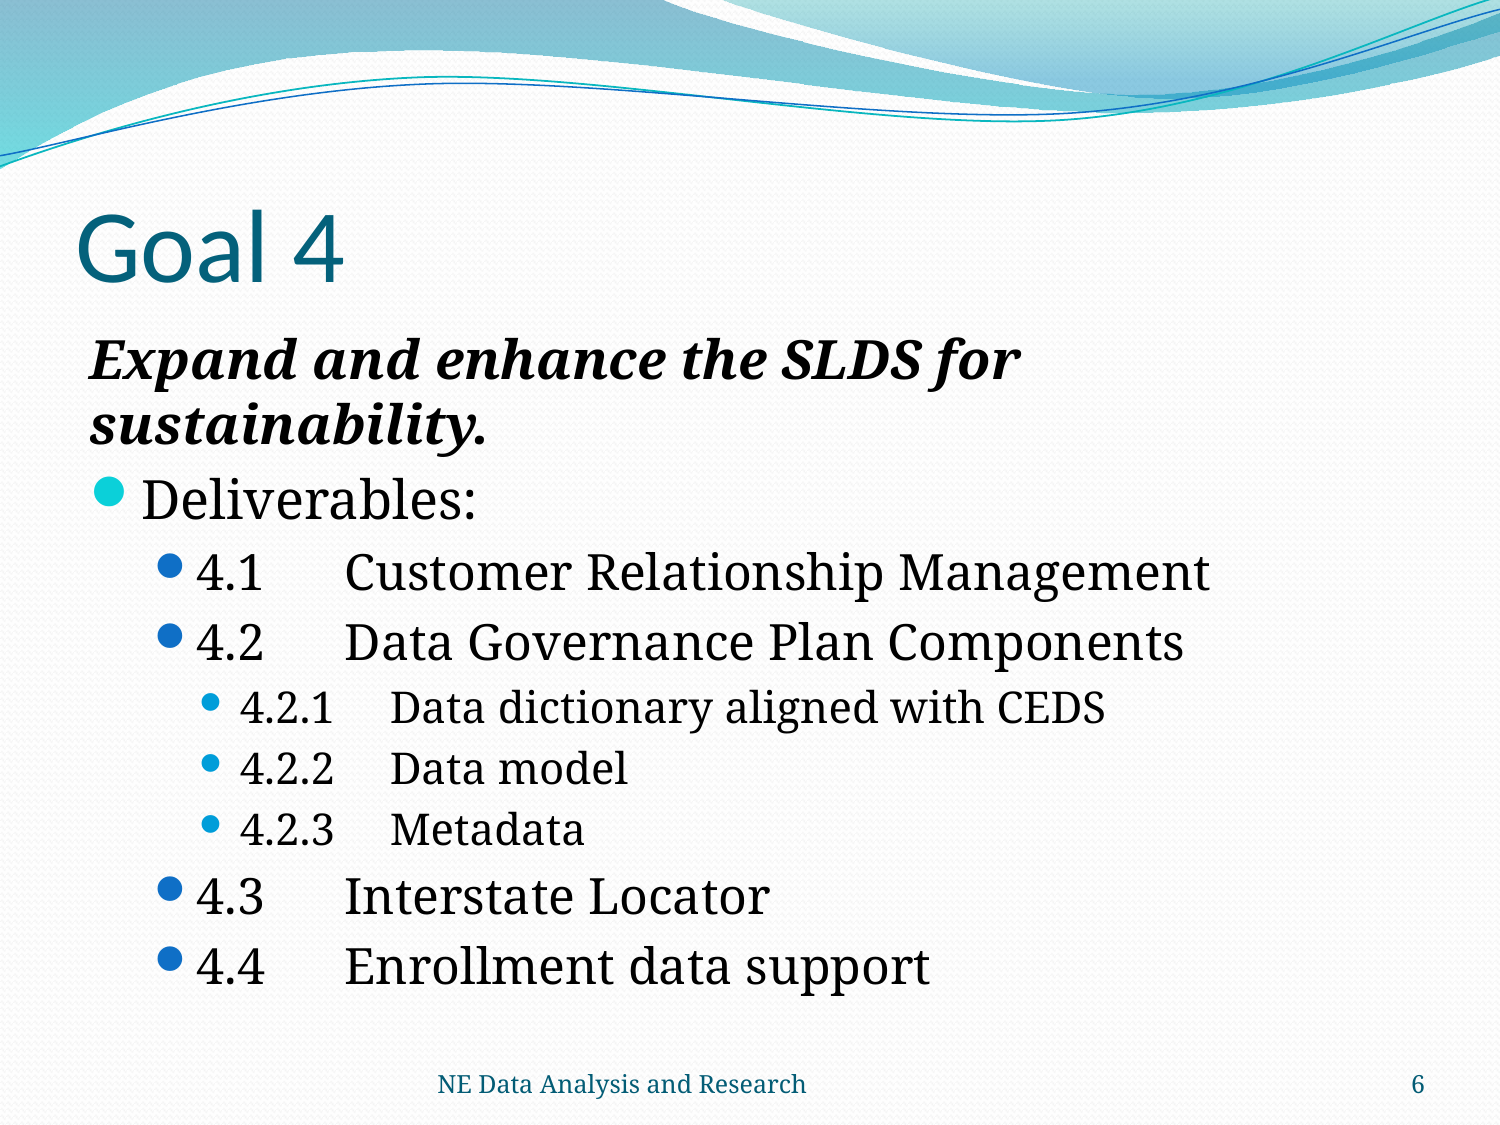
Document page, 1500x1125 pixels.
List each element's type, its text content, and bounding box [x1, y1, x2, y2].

slide_number 6 [1299, 1042, 1425, 1103]
list Expand and enhance the SLDS for sustainability. Deliverables: 4.1 Customer Relationship Management 4.2 Data Governance Plan Components 4.2.1 Data dictionary aligned with CEDS 4.2.2 Data model 4.2.3 Metadata 4.3 Interstate Locator 4.4 Enrollment data support [75, 317, 1425, 1038]
footer NE Data Analysis and Research [437, 1042, 988, 1103]
title Goal 4 [75, 115, 1425, 303]
